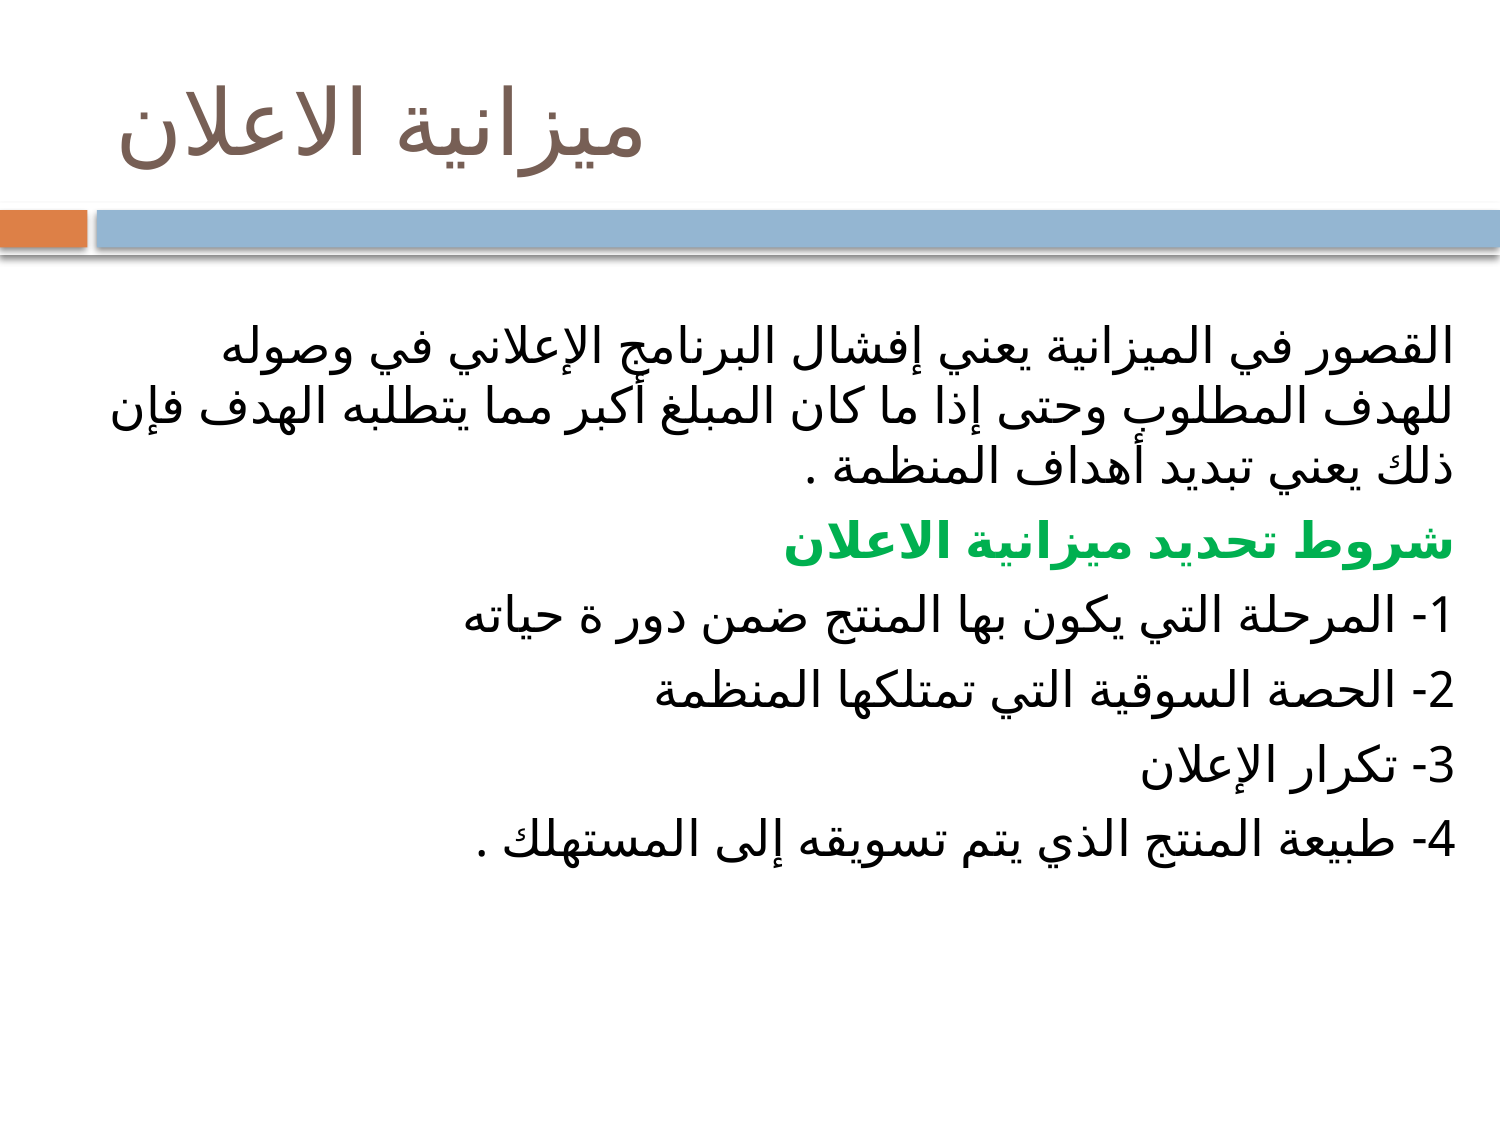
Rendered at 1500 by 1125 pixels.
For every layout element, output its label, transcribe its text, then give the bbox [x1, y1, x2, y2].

title ميزانية الاعلان [100, 37, 1438, 200]
list القصور في الميزانية يعني إفشال البرنامج الإعلاني في وصوله للهدف المطلوب وحتى إذا ما كان المبلغ أكبر مما يتطلبه الهدف فإن ذلك يعني تبديد أهداف المنظمة . شروط تحديد ميزانية الاعلان 1- المرحلة التي يكون بها المنتج ضمن دور ة حياته 2- الحصة السوقية التي تمتلكها المنظمة 3- تكرار الإعلان 4- طبيعة المنتج الذي يتم تسويقه إلى المستهلك . [64, 231, 1471, 1059]
